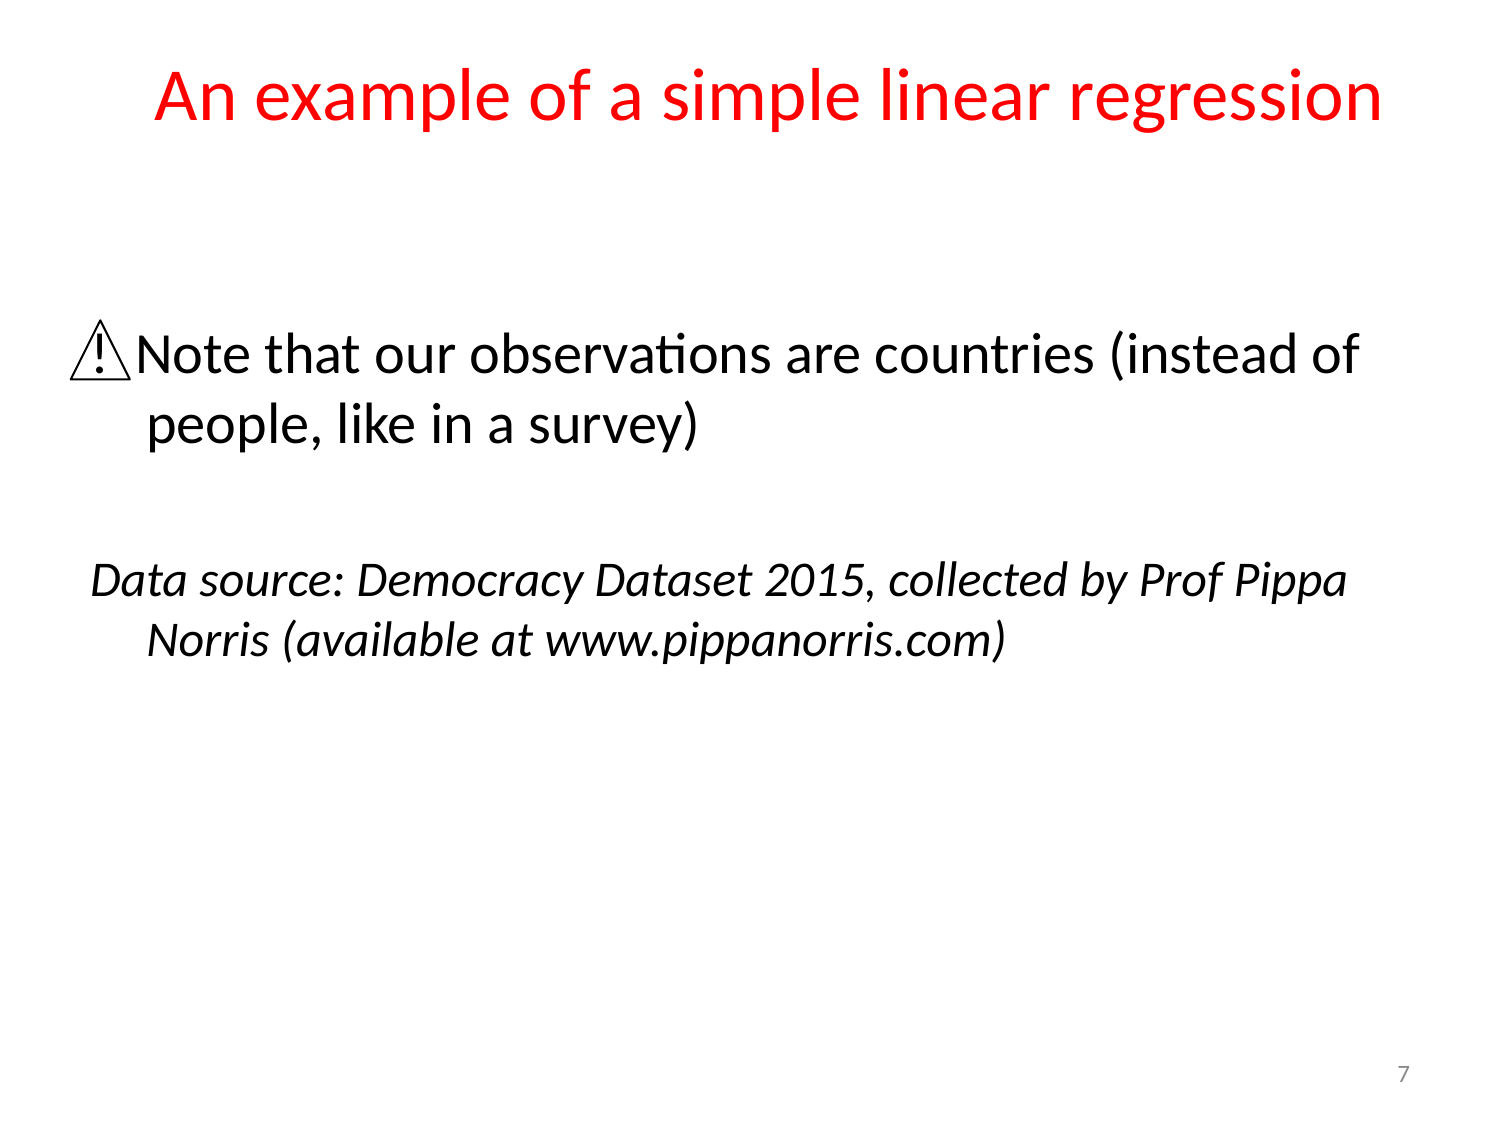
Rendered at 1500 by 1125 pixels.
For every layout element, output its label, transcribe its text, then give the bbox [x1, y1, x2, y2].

title An example of a simple linear regression [75, 31, 1465, 149]
text_box [68, 318, 132, 382]
slide_number 7 [1074, 1042, 1425, 1103]
list ! Note that our observations are countries (instead of people, like in a survey) Data source: Democracy Dataset 2015, collected by Prof Pippa Norris (available at www.pippanorris.com) [75, 225, 1465, 959]
